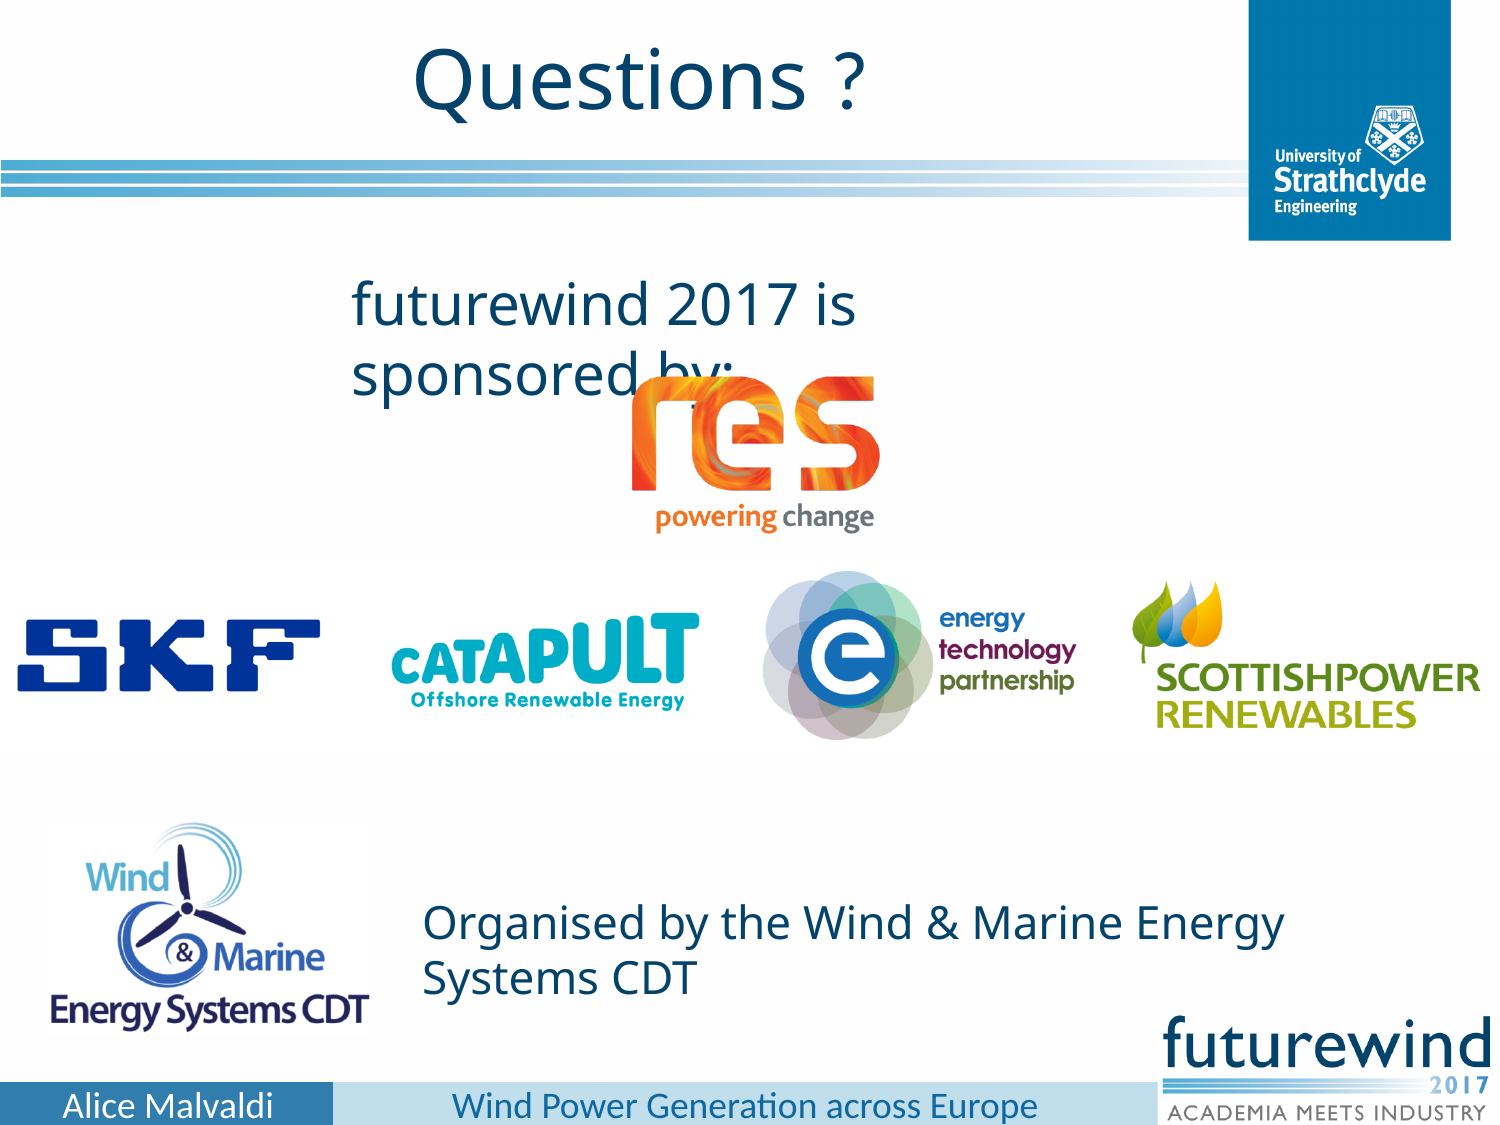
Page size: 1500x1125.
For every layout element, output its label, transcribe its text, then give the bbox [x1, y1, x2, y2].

picture [1407, 133, 1417, 144]
picture [1390, 146, 1400, 157]
picture [0, 0, 1500, 1125]
picture [1349, 205, 1356, 215]
picture [1293, 204, 1299, 213]
picture [1341, 204, 1346, 212]
text_box futurewind 2017 is sponsored by: [336, 259, 1164, 378]
picture [1304, 174, 1313, 191]
picture [1275, 167, 1291, 191]
picture [1395, 169, 1408, 191]
picture [1306, 203, 1334, 212]
picture [1341, 169, 1354, 191]
picture [1308, 153, 1319, 161]
picture [1329, 150, 1339, 161]
picture [1287, 153, 1293, 161]
picture [1277, 150, 1284, 161]
picture [1379, 174, 1393, 199]
text_box Organised by the Wind & Marine Energy Systems CDT [407, 886, 1483, 1005]
picture [1296, 150, 1300, 161]
picture [1349, 149, 1360, 161]
picture [1276, 200, 1286, 212]
picture [1329, 171, 1338, 191]
picture [1293, 171, 1302, 191]
picture [1371, 169, 1377, 191]
picture [1371, 106, 1417, 154]
picture [1412, 174, 1425, 191]
picture [1314, 174, 1327, 191]
picture [1371, 132, 1382, 140]
text_box Questions ? [369, 19, 912, 138]
picture [1357, 174, 1368, 191]
